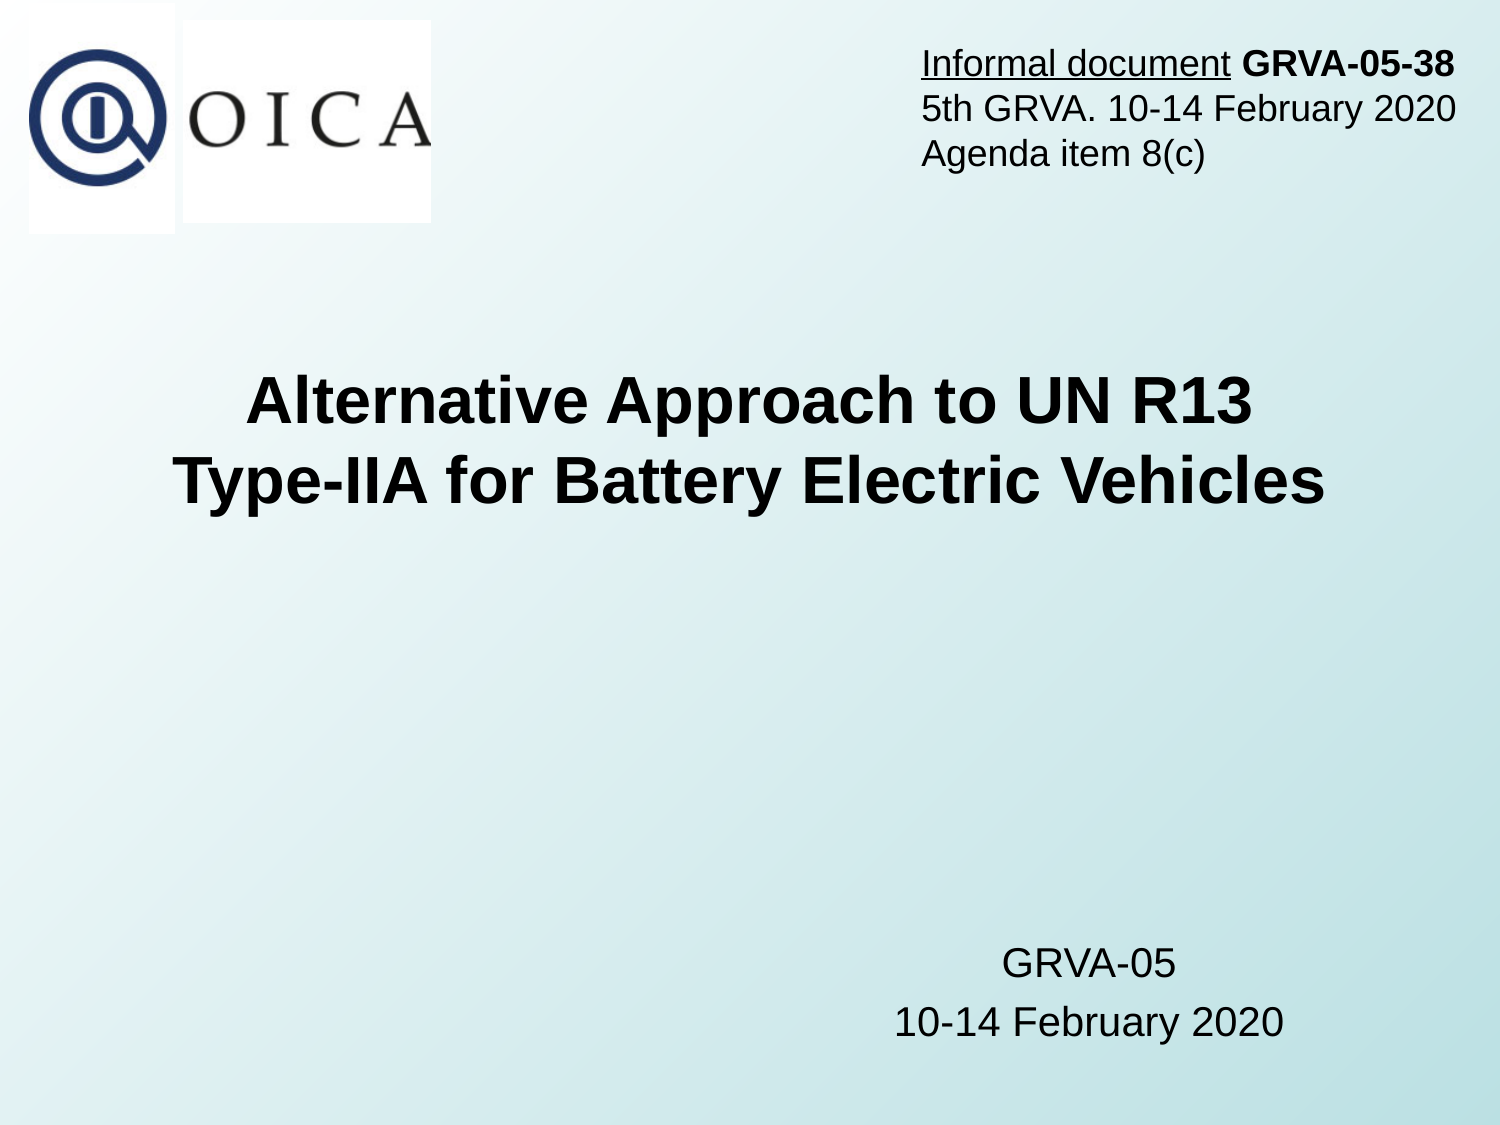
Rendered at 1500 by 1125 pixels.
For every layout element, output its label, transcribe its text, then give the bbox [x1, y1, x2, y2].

title Alternative Approach to UN R13 Type-IIA for Battery Electric Vehicles [112, 349, 1388, 591]
picture [29, 3, 175, 234]
subtitle GRVA-05 10-14 February 2020 [737, 928, 1441, 1098]
picture [183, 20, 431, 223]
text_box Informal document GRVA-05-38 5th GRVA. 10-14 February 2020 Agenda item 8(c) [906, 31, 1473, 182]
